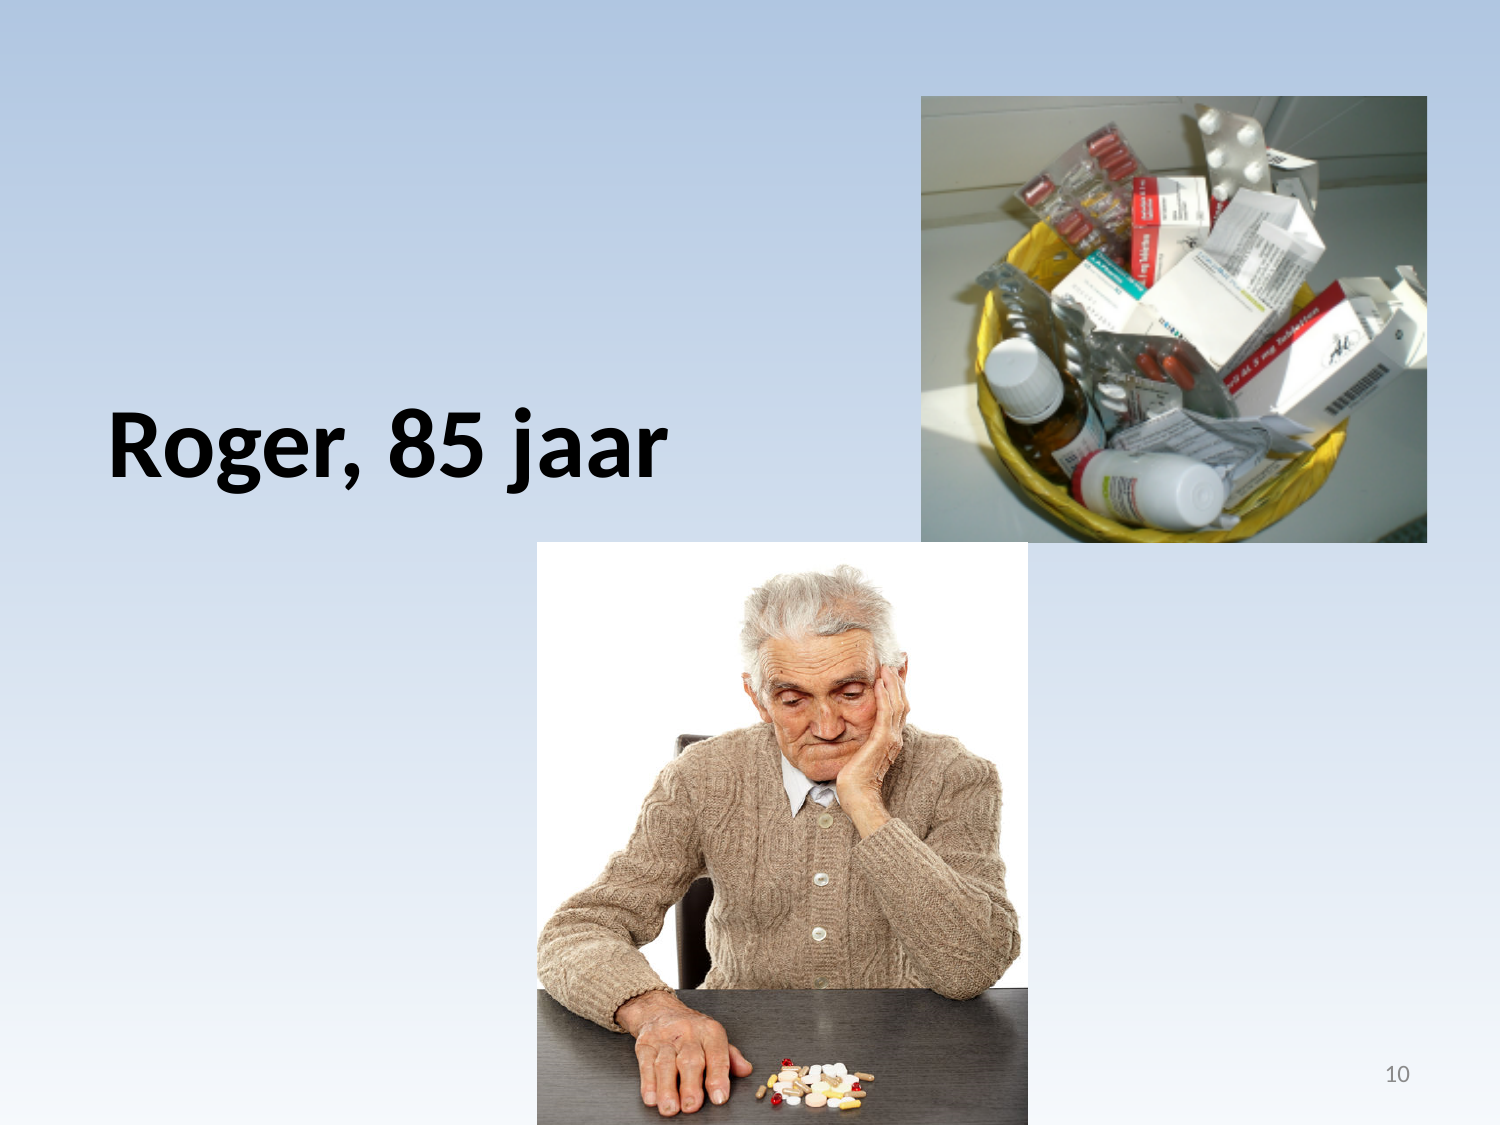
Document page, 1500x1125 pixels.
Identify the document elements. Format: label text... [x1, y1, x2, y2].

picture [537, 96, 1428, 1125]
list Roger, 85 jaar [92, 370, 915, 755]
slide_number 10 [1074, 1042, 1425, 1103]
